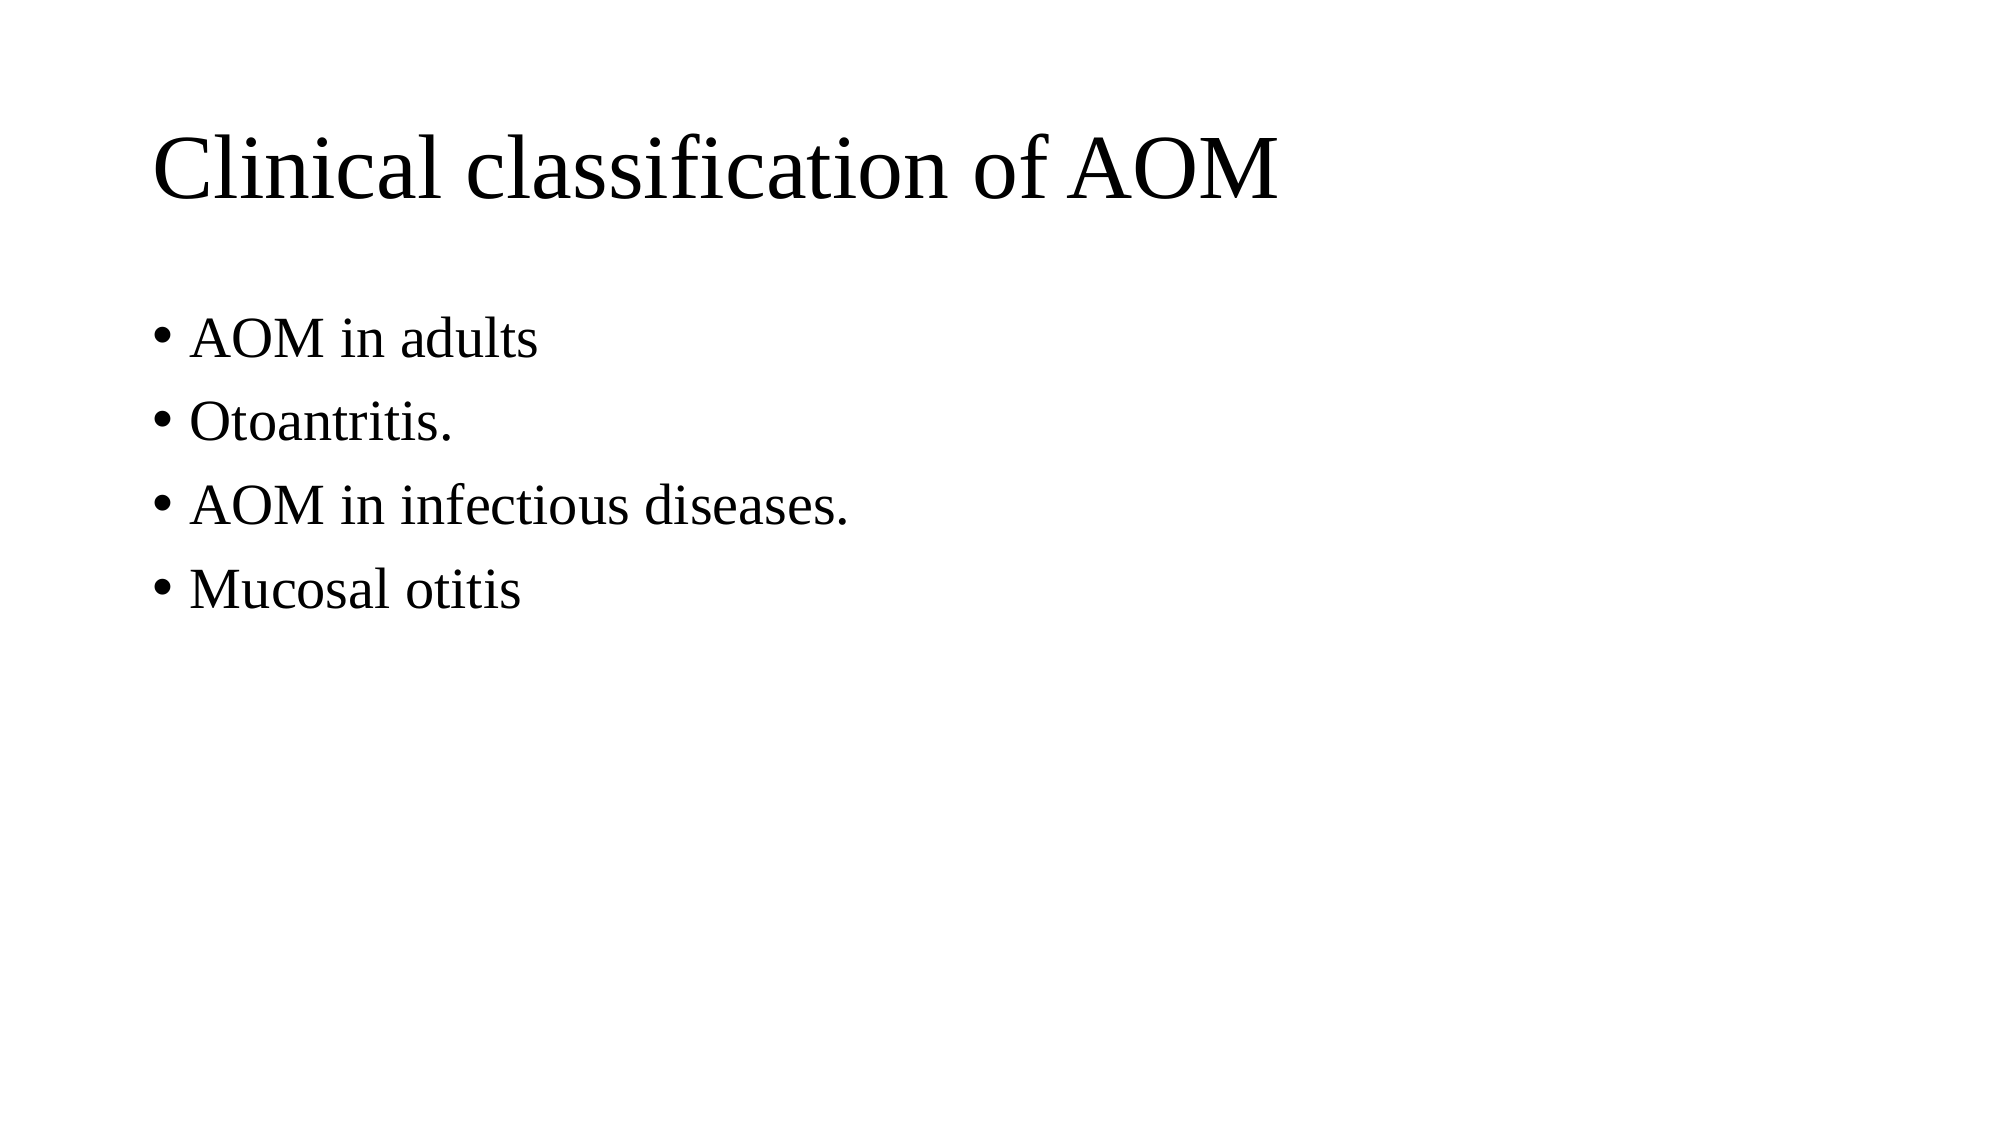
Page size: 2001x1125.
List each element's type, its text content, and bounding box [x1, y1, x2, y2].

title Clinical classification of AOM [137, 59, 1863, 278]
text_box AOM in adults Otoantritis. AOM in infectious diseases. Mucosal otitis [137, 299, 1863, 1014]
